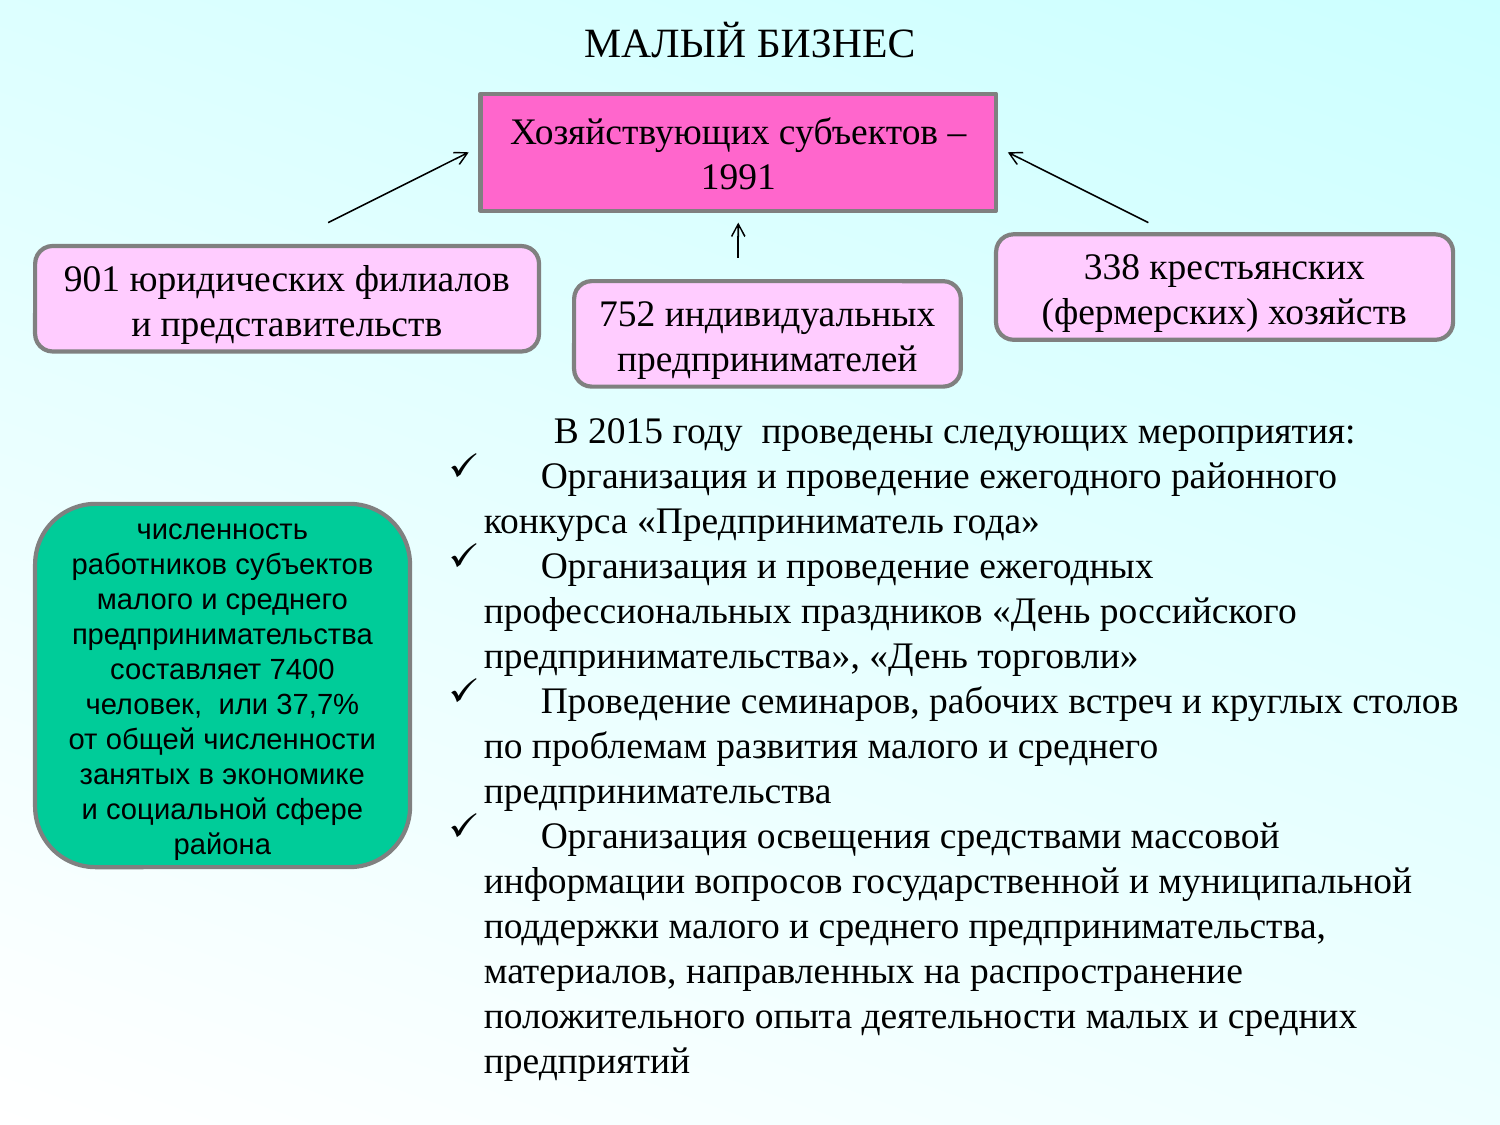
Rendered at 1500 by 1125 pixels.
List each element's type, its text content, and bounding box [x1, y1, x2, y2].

text_box 338 крестьянских (фермерских) хозяйств [993, 232, 1456, 342]
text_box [1007, 152, 1149, 223]
text_box В 2015 году проведены следующих мероприятия: Организация и проведение ежегодного районного конкурса «Предприниматель года» Организация и проведение ежегодных профессиональных праздников «День российского предпринимательства», «День торговли» Проведение семинаров, рабочих встреч и круглых столов по проблемам развития малого и среднего предпринимательства Организация освещения средствами массовой информации вопросов государственной и муниципальной поддержки малого и среднего предпринимательства, материалов, направленных на распространение положительного опыта деятельности малых и средних предприятий [433, 398, 1477, 1089]
text_box 752 индивидуальных предпринимателей [571, 279, 963, 389]
text_box 901 юридических филиалов и представительств [32, 243, 542, 354]
title МАЛЫЙ БИЗНЕС [0, 0, 1500, 83]
text_box численность работников субъектов малого и среднего предпринимательства составляет 7400 человек, или 37,7% от общей численности занятых в экономике и социальной сфере района [32, 501, 413, 870]
text_box Хозяйствующих субъектов – 1991 [478, 92, 998, 213]
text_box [327, 152, 469, 223]
